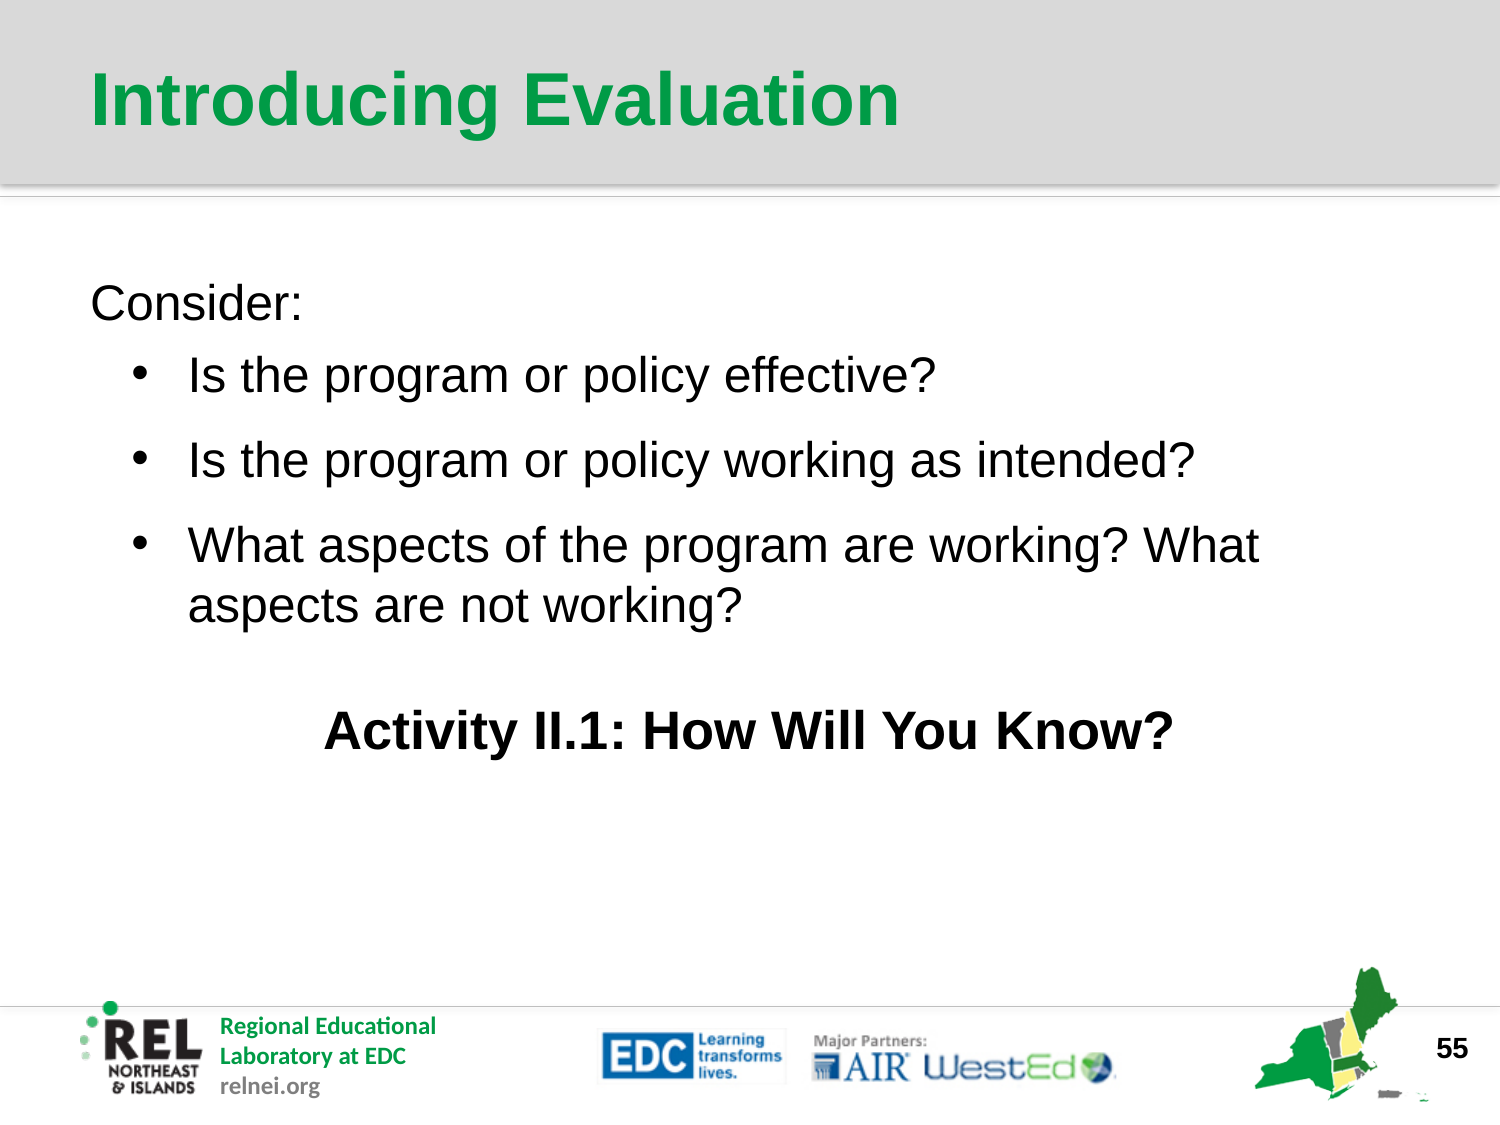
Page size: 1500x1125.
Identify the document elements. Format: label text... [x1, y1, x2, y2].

list Consider: Is the program or policy effective? Is the program or policy working as intended? What aspects of the program are working? What aspects are not working? Activity II.1: How Will You Know? [75, 262, 1425, 982]
slide_number 55 [1392, 1017, 1484, 1077]
picture [80, 1001, 227, 1108]
picture [1245, 964, 1442, 1103]
picture [594, 1028, 1138, 1091]
title Introducing Evaluation [75, 25, 1425, 165]
